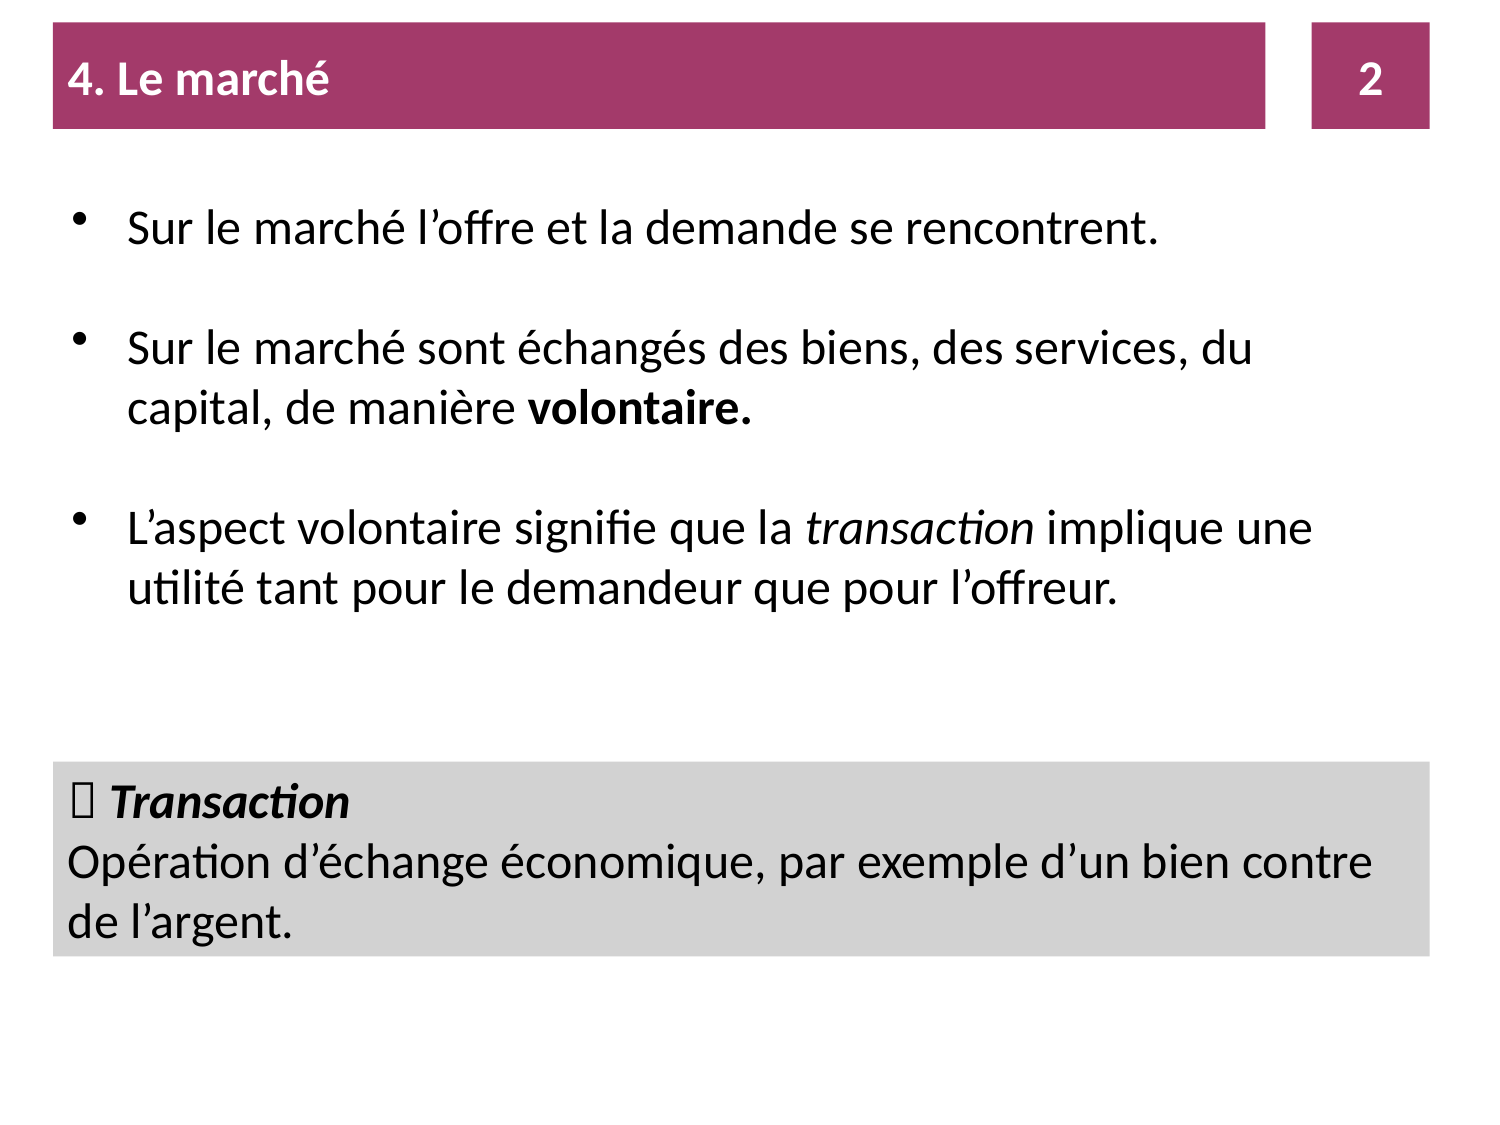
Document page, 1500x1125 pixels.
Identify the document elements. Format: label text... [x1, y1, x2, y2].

text_box  Transaction Opération d’échange économique, par exemple d’un bien contre de l’argent. [53, 761, 1430, 957]
text_box 4. Le marché [52, 22, 1266, 129]
text_box Sur le marché l’offre et la demande se rencontrent. Sur le marché sont échangés des biens, des services, du capital, de manière volontaire. L’aspect volontaire signifie que la transaction implique une utilité tant pour le demandeur que pour l’offreur. [56, 187, 1418, 623]
text_box 2 [1311, 22, 1430, 129]
